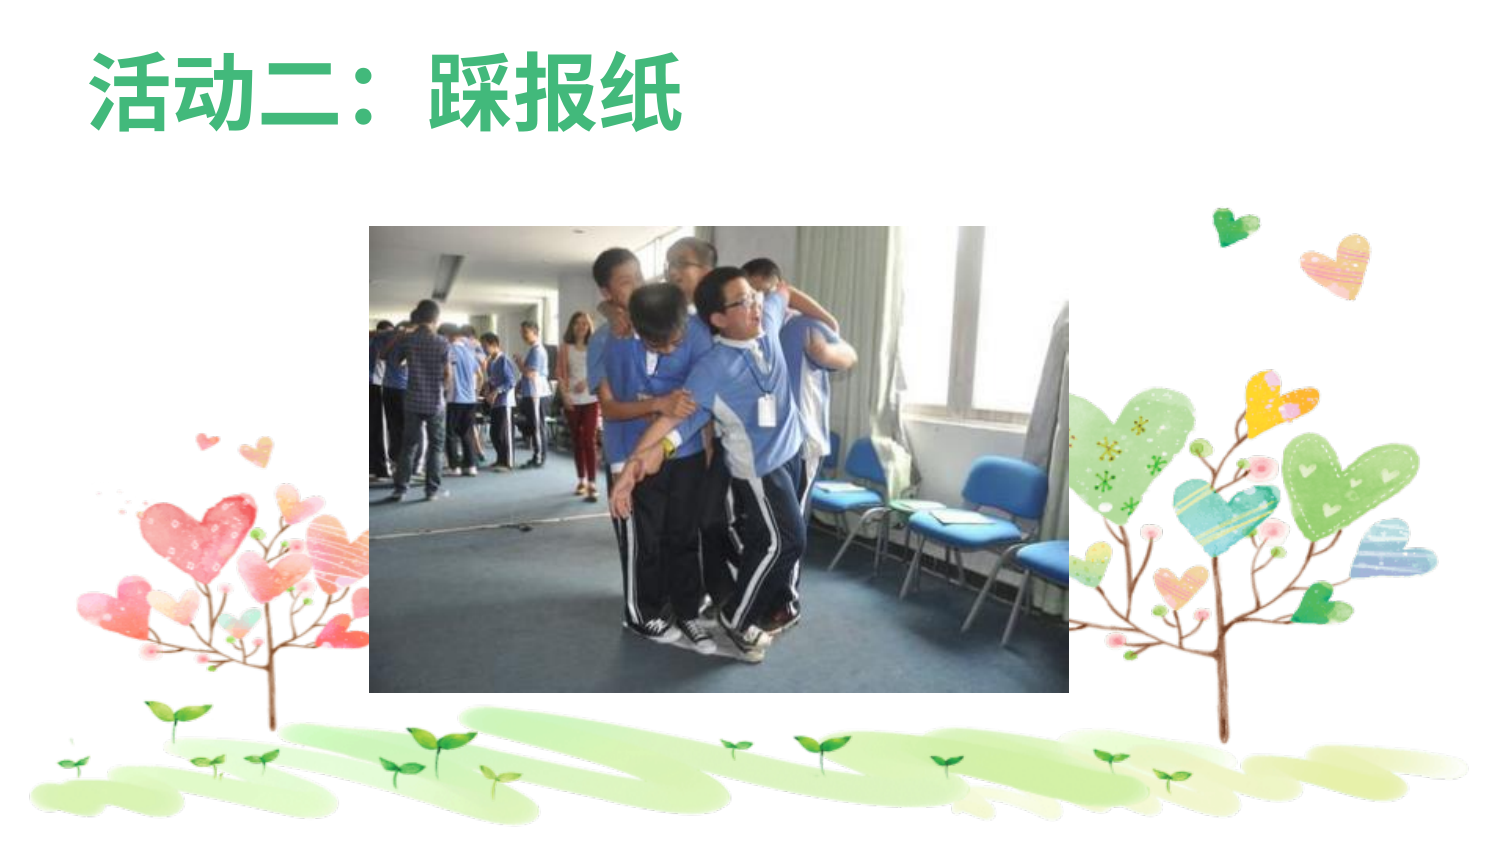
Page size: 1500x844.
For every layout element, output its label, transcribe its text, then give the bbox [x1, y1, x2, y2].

picture [1192, 191, 1406, 316]
picture [0, 226, 1500, 844]
title 活动二：踩报纸 [75, 33, 1425, 149]
